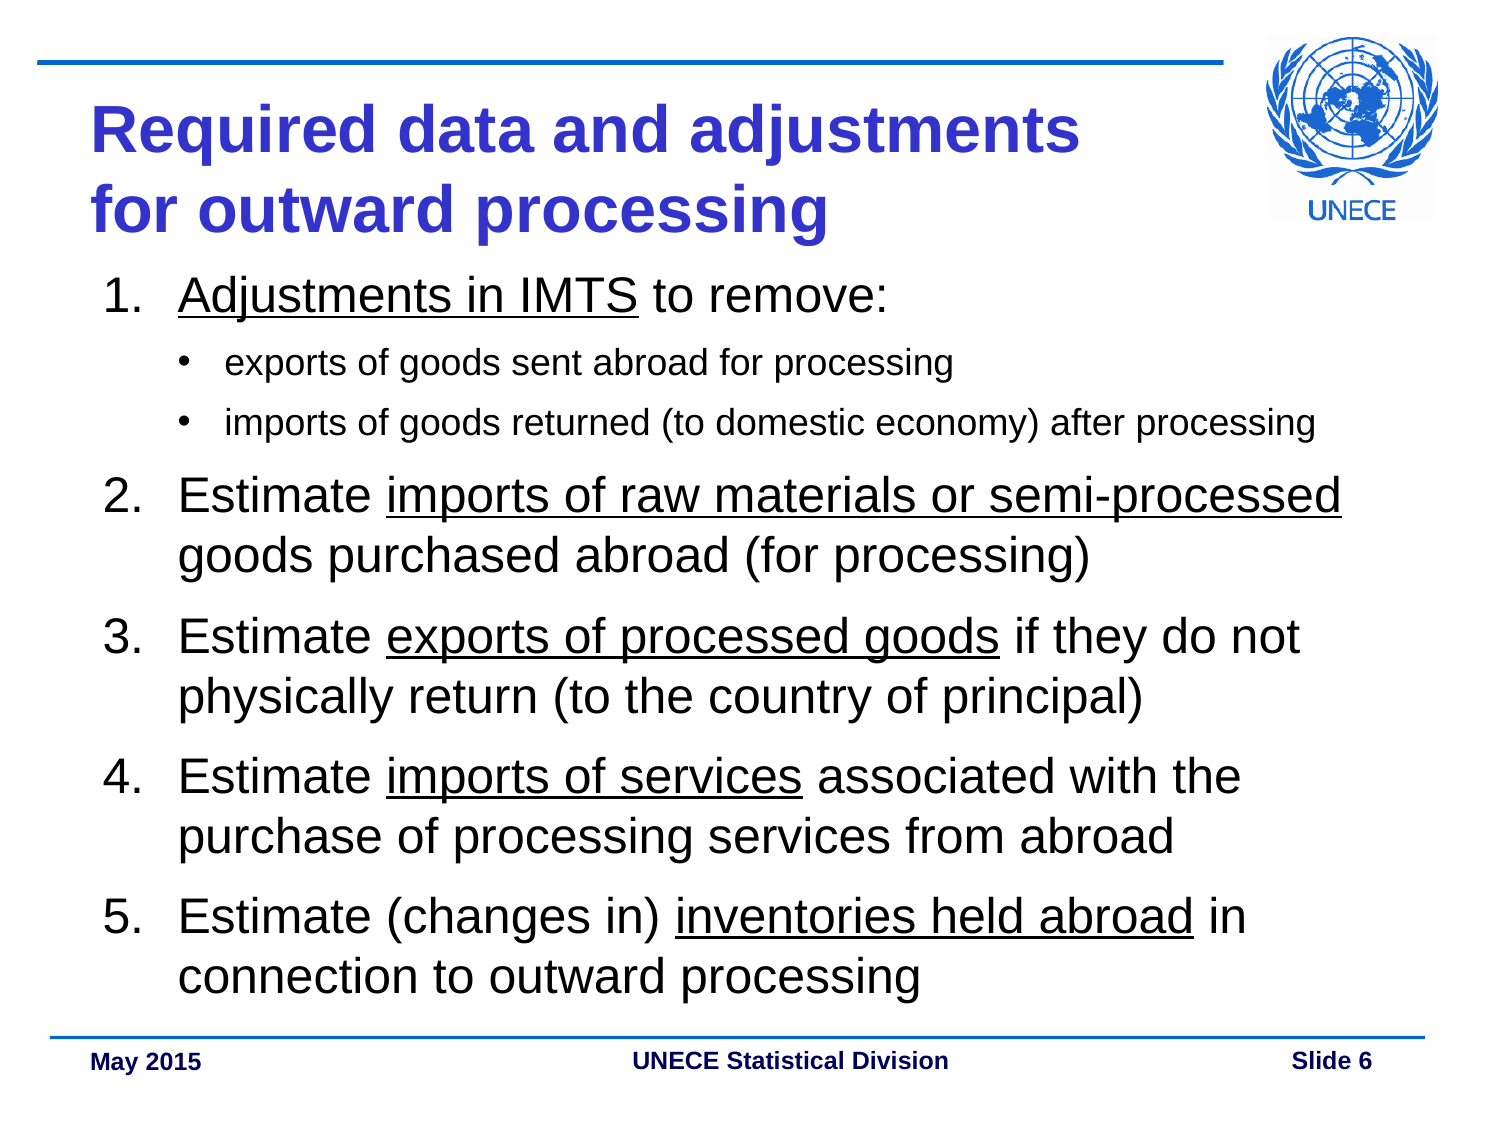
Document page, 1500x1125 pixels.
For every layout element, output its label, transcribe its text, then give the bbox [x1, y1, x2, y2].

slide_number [74, 1037, 388, 1113]
title Required data and adjustments for outward processing [75, 87, 1238, 244]
list Adjustments in IMTS to remove: exports of goods sent abroad for processing imports of goods returned (to domestic economy) after processing Estimate imports of raw materials or semi-processed goods purchased abroad (for processing) Estimate exports of processed goods if they do not physically return (to the country of principal) Estimate imports of services associated with the purchase of processing services from abroad Estimate (changes in) inventories held abroad in connection to outward processing [87, 255, 1388, 1024]
picture [1266, 37, 1438, 221]
